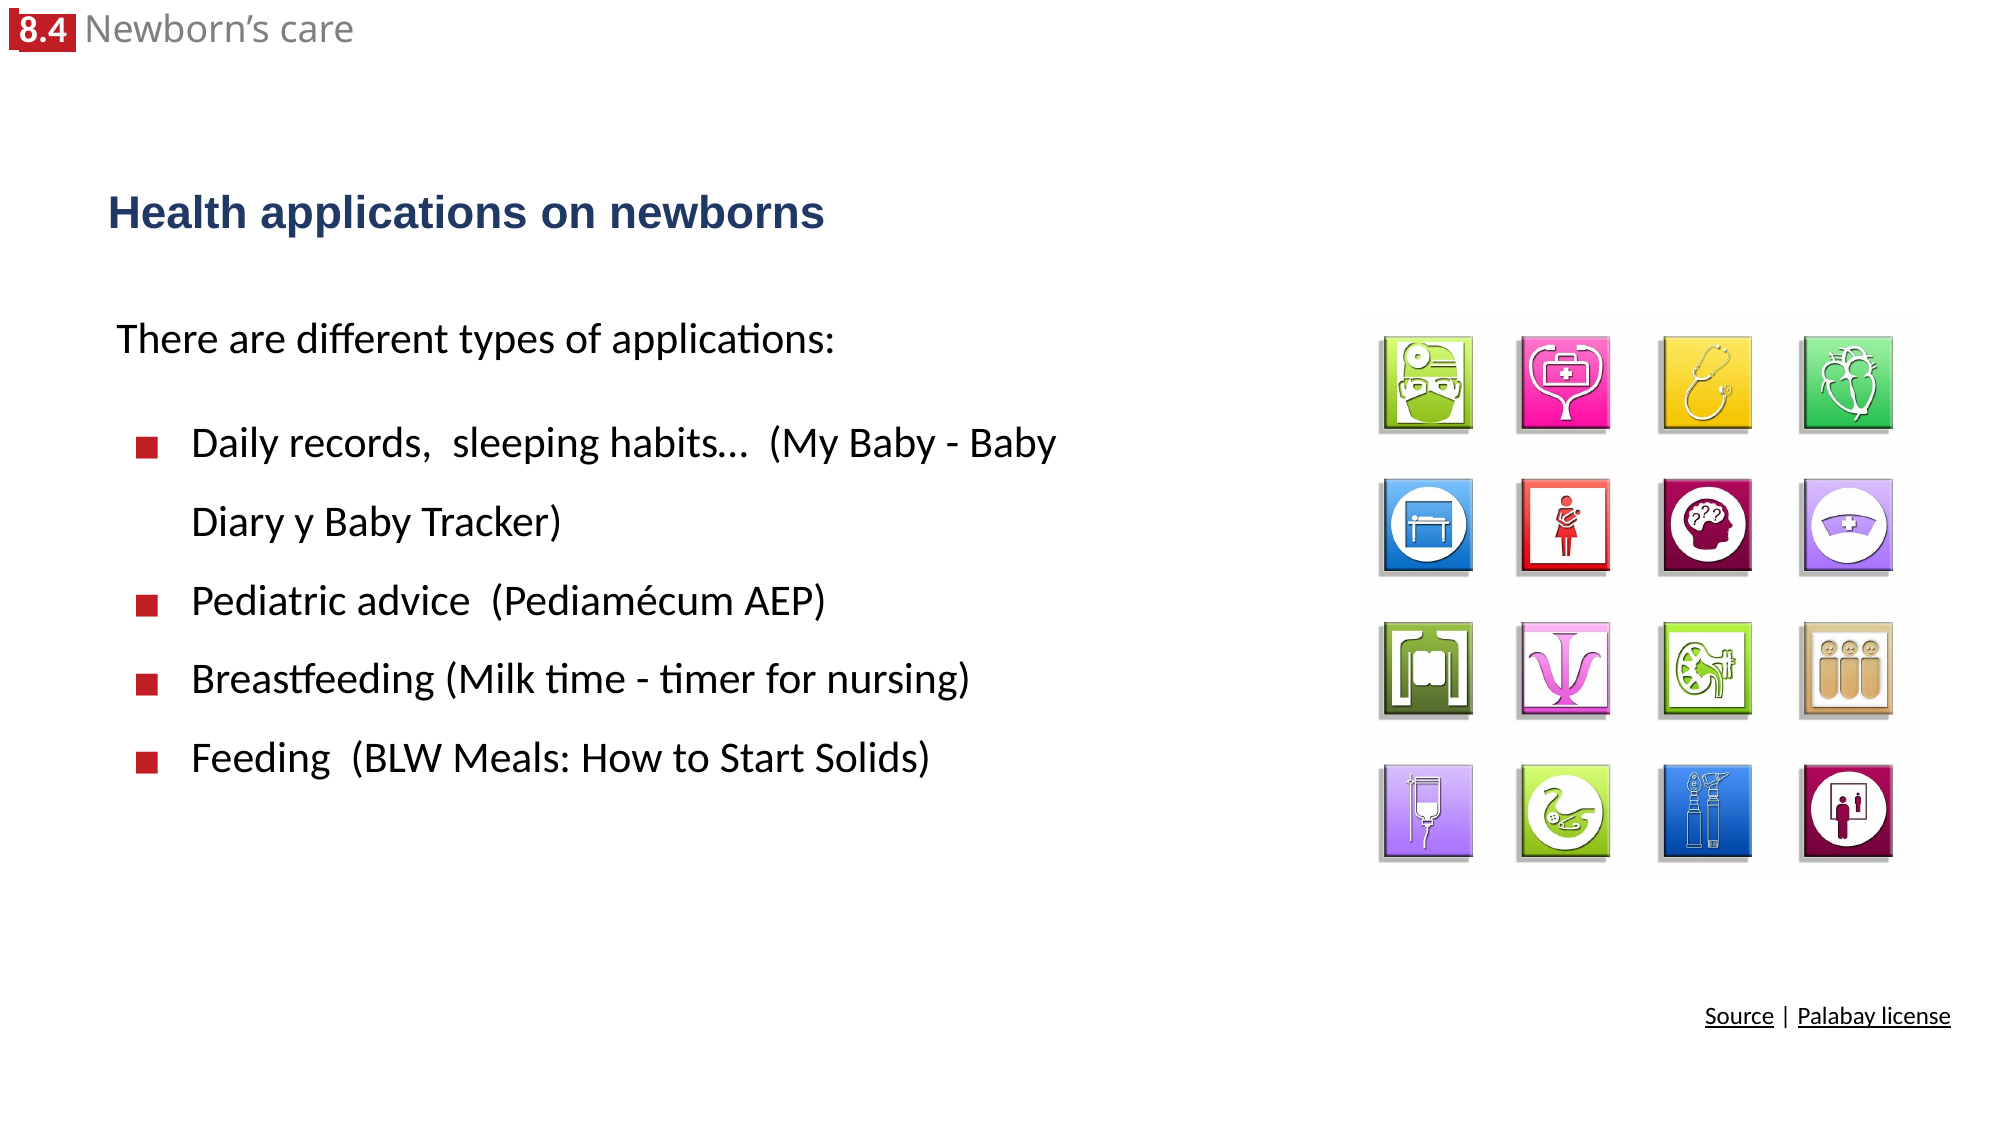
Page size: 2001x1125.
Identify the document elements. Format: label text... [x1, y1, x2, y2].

title Health applications on newborns [92, 160, 1908, 260]
picture [1357, 314, 1920, 878]
text_box Source | Palabay license [527, 991, 1967, 1037]
list There are different types of applications: Daily records, sleeping habits… (My Baby - Baby Diary y Baby Tracker) Pediatric advice (Pediamécum AEP) Breastfeeding (Milk time - timer for nursing) Feeding (BLW Meals: How to Start Solids) [101, 276, 1133, 934]
